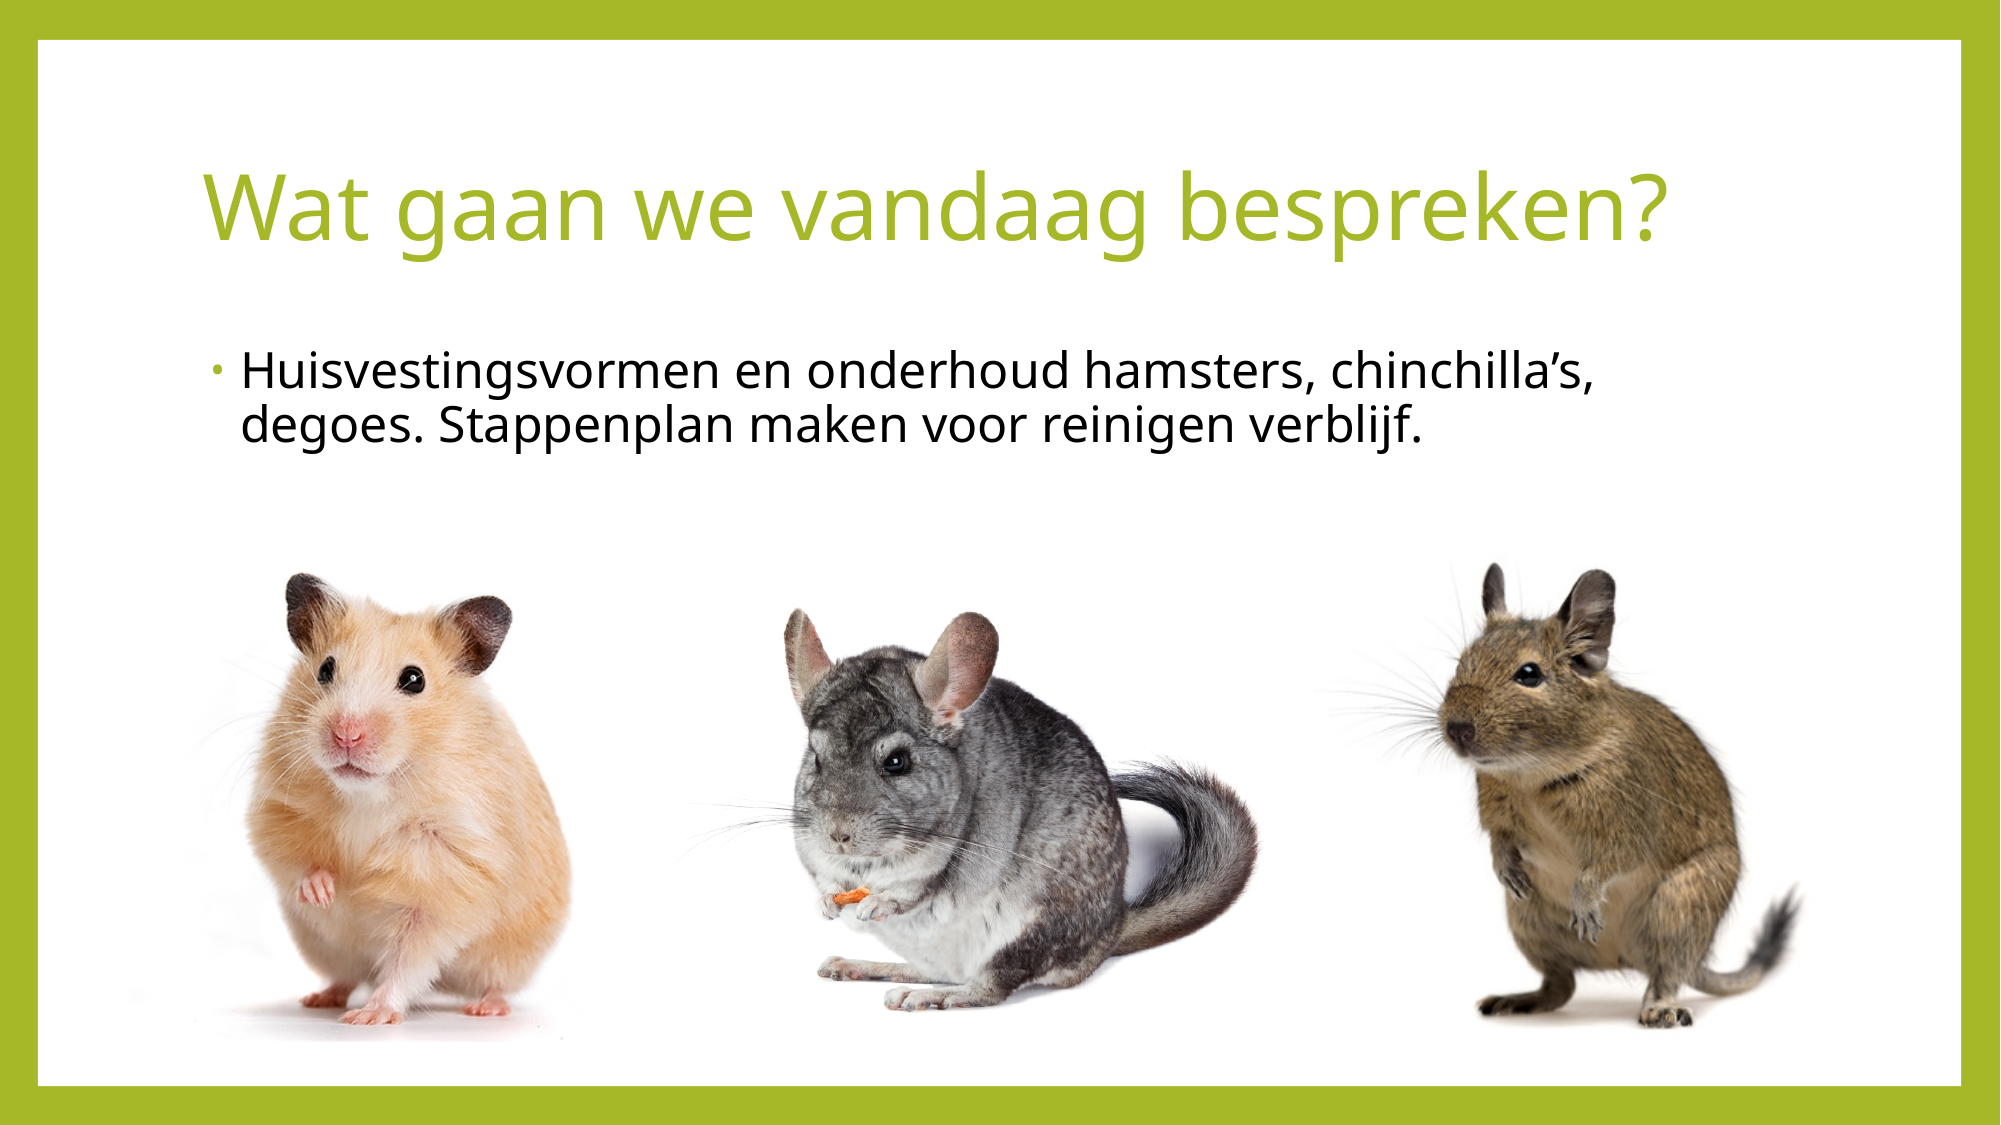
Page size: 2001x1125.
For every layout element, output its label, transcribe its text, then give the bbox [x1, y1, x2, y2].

picture [1314, 529, 1841, 1057]
list Huisvestingsvormen en onderhoud hamsters, chinchilla’s, degoes. Stappenplan maken voor reinigen verblijf. [187, 337, 1808, 1000]
picture [123, 529, 1286, 1072]
title Wat gaan we vandaag bespreken? [187, 99, 1808, 323]
